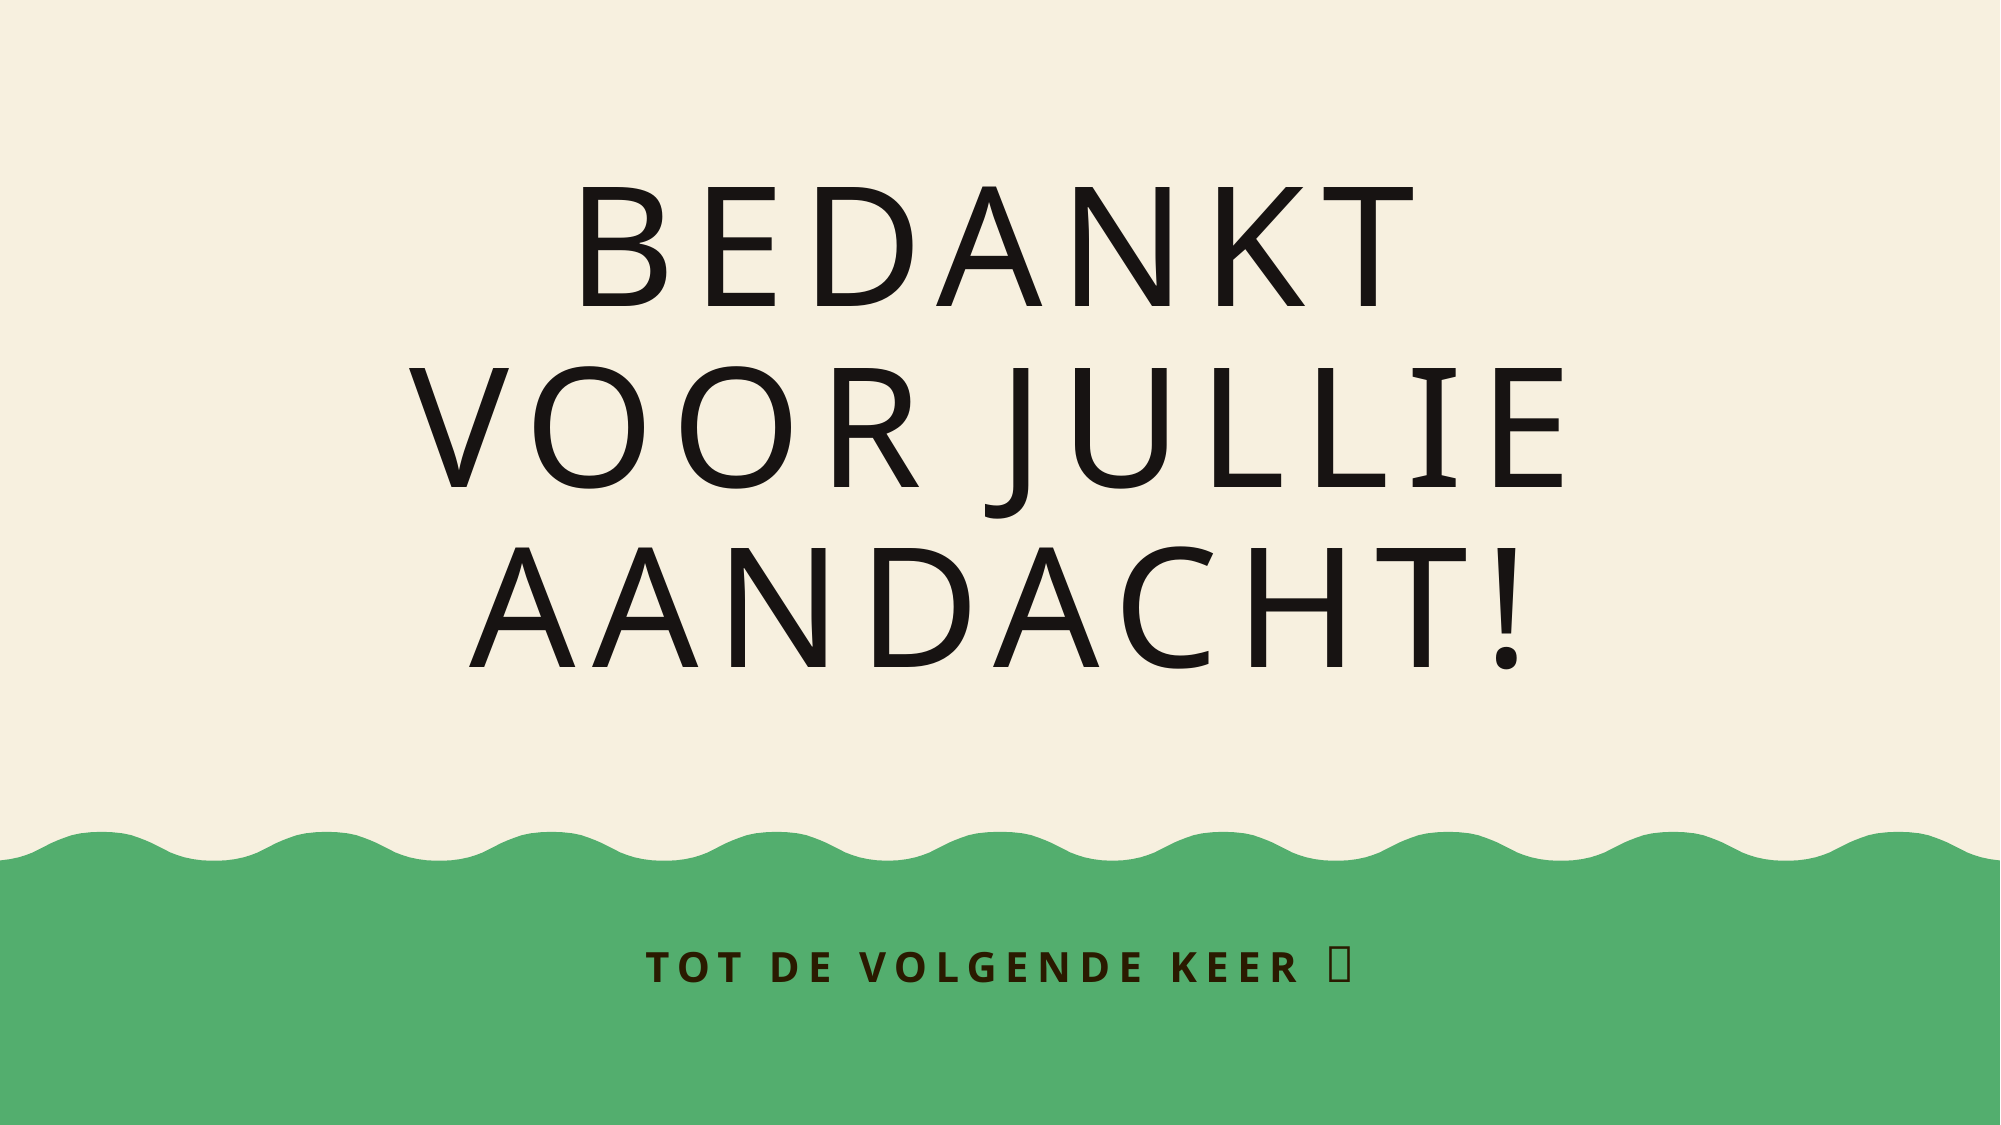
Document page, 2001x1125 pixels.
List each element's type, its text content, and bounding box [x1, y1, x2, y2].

text_box [0, 0, 2000, 859]
list Tot de volgende keer  [340, 901, 1660, 1023]
text_box [0, 830, 2000, 1125]
title Bedankt voor jullie aandacht! [259, 141, 1741, 711]
